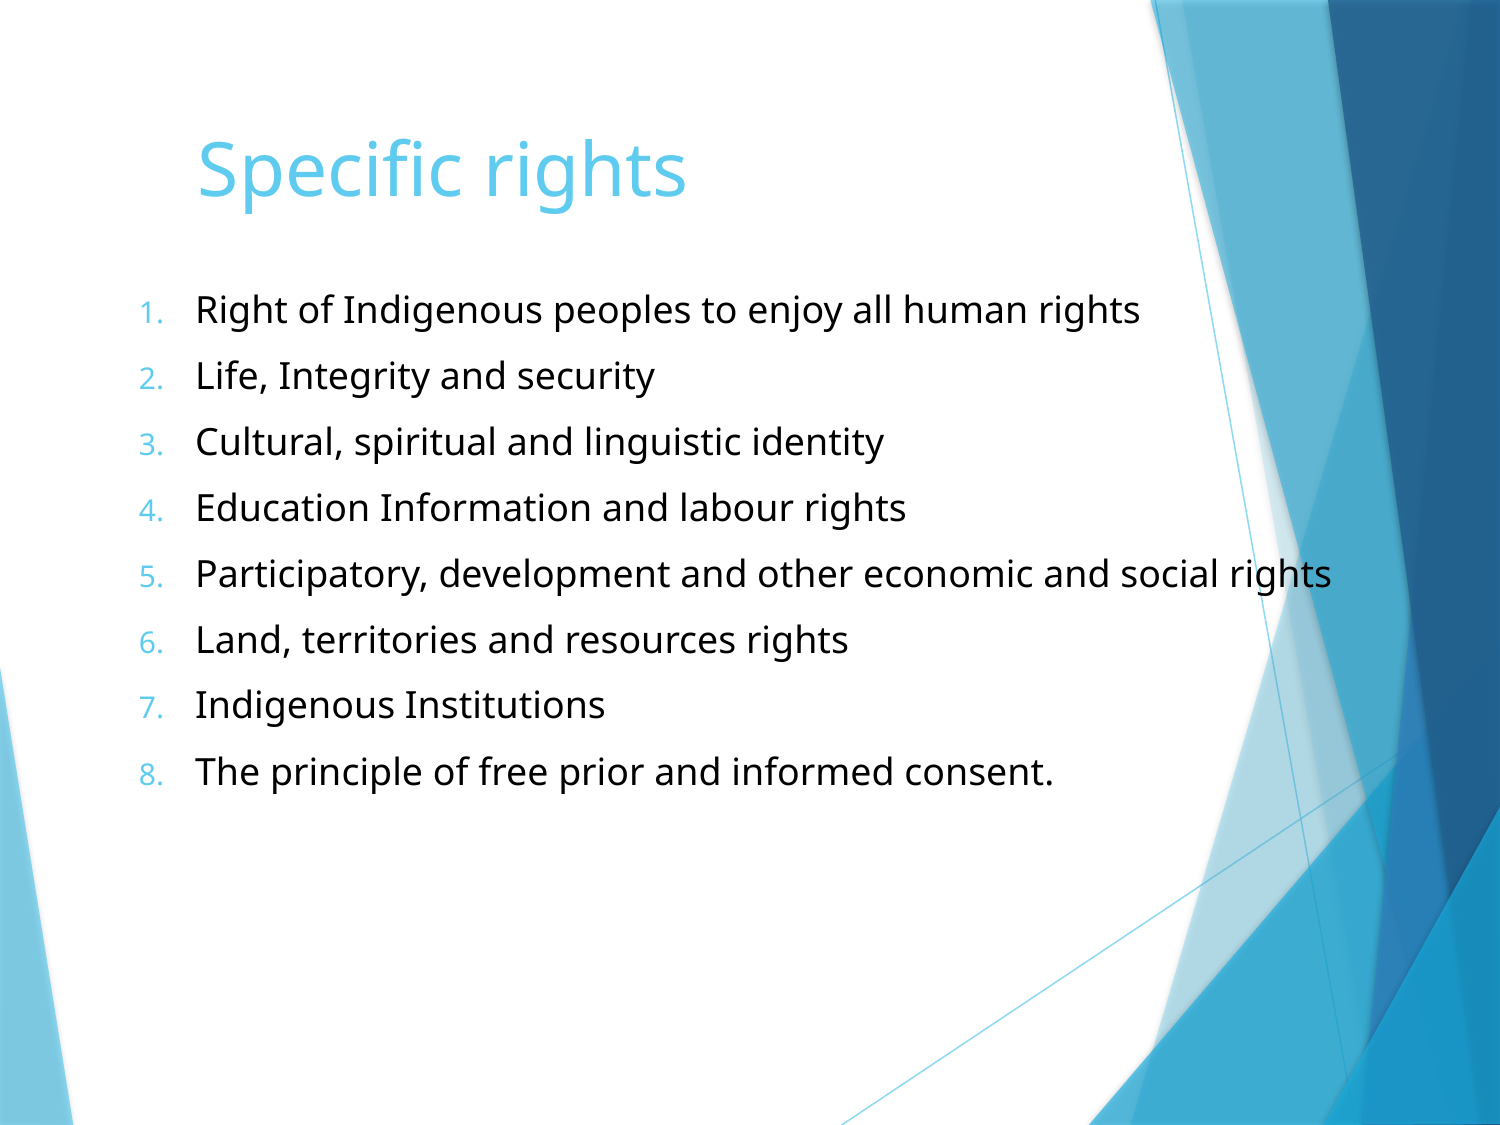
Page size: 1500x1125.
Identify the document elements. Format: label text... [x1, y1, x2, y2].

list Right of Indigenous peoples to enjoy all human rights Life, Integrity and security Cultural, spiritual and linguistic identity Education Information and labour rights Participatory, development and other economic and social rights Land, territories and resources rights Indigenous Institutions The principle of free prior and informed consent. [123, 278, 1353, 1047]
title Specific rights [183, 113, 1194, 266]
